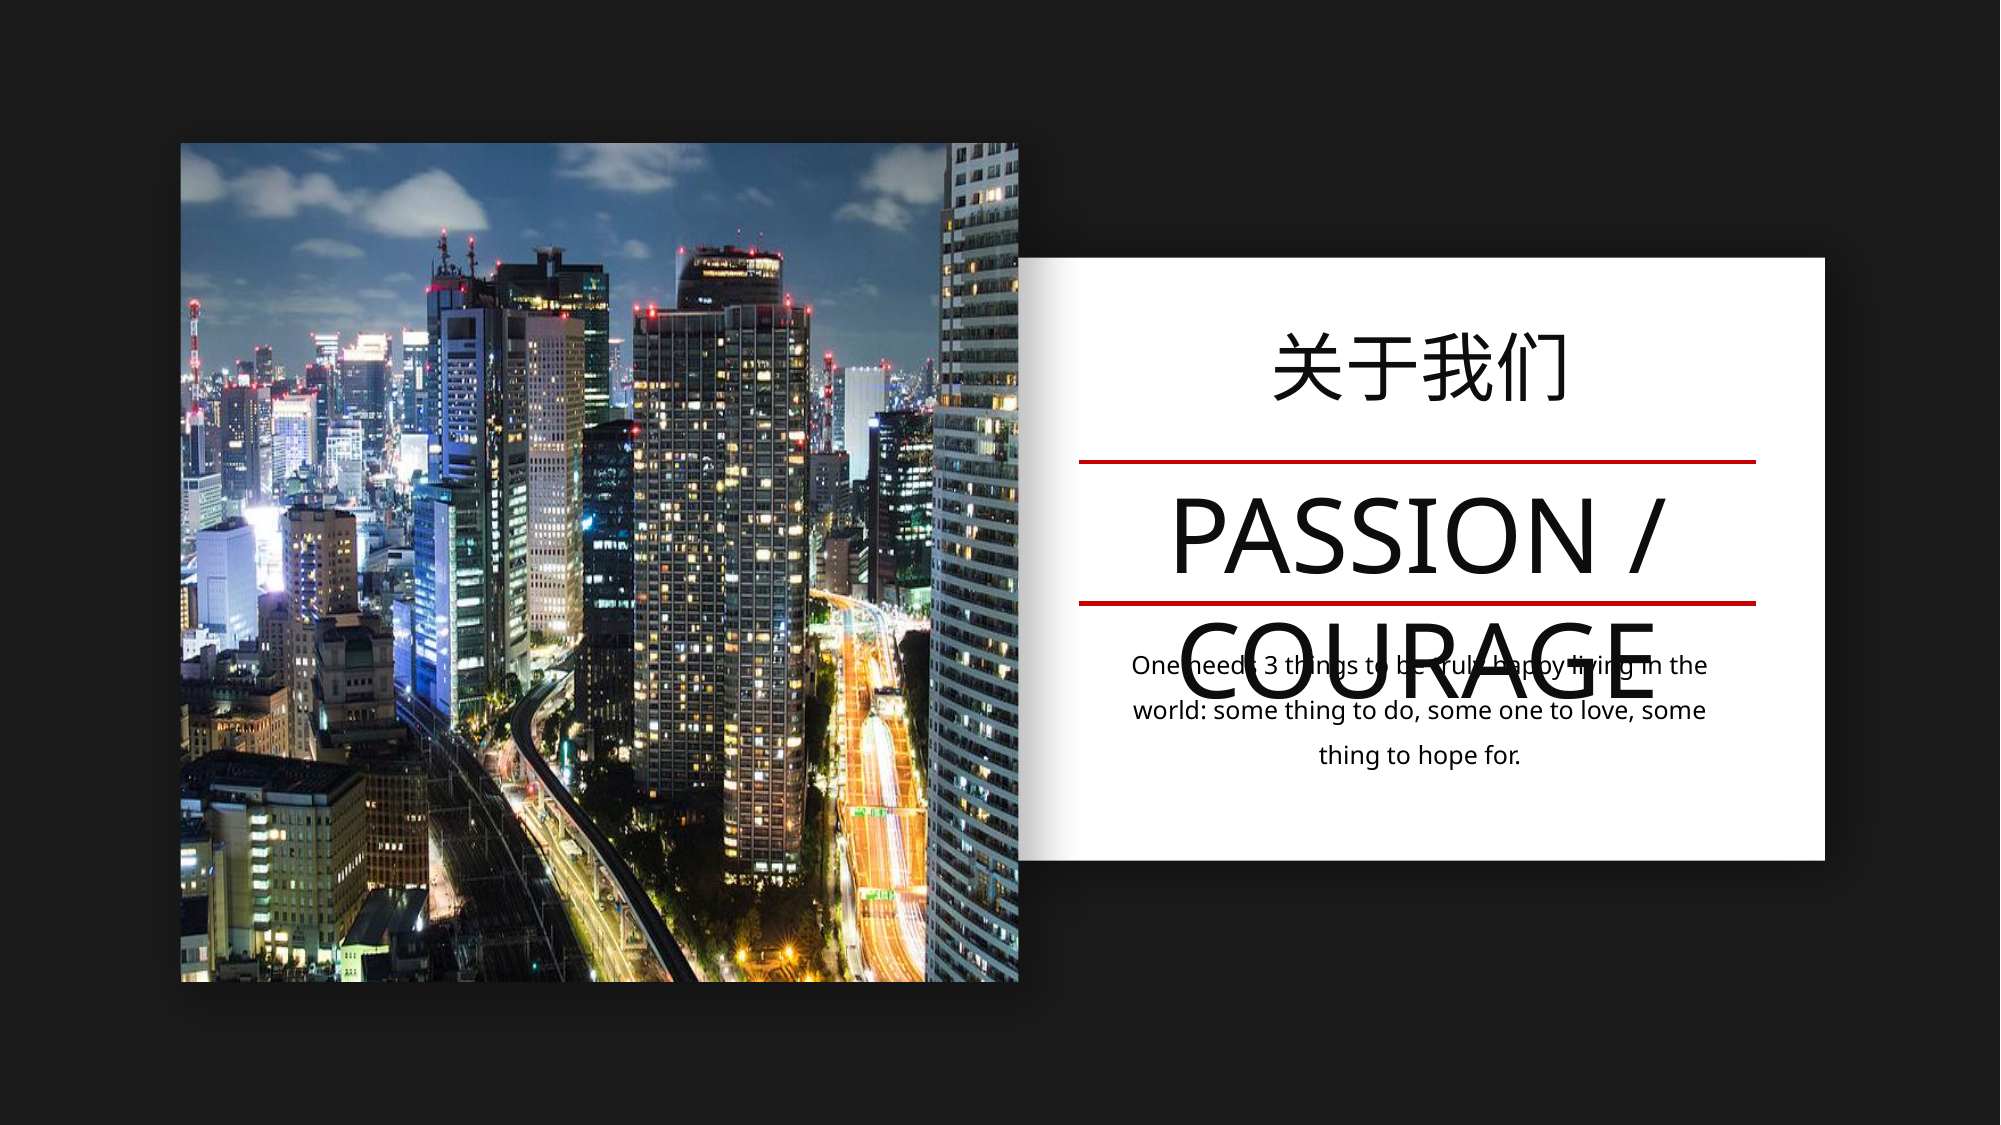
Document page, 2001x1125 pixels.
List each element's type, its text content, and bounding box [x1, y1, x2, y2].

text_box [0, 0, 2000, 1125]
text_box PASSION / COURAGE [1038, 462, 1797, 727]
text_box [1069, 257, 1826, 862]
text_box One needs 3 things to be truly happy living in the world: some thing to do, some one to love, some thing to hope for. [1084, 727, 1756, 777]
text_box 关于我们 [1041, 312, 1799, 418]
text_box [180, 143, 1019, 982]
